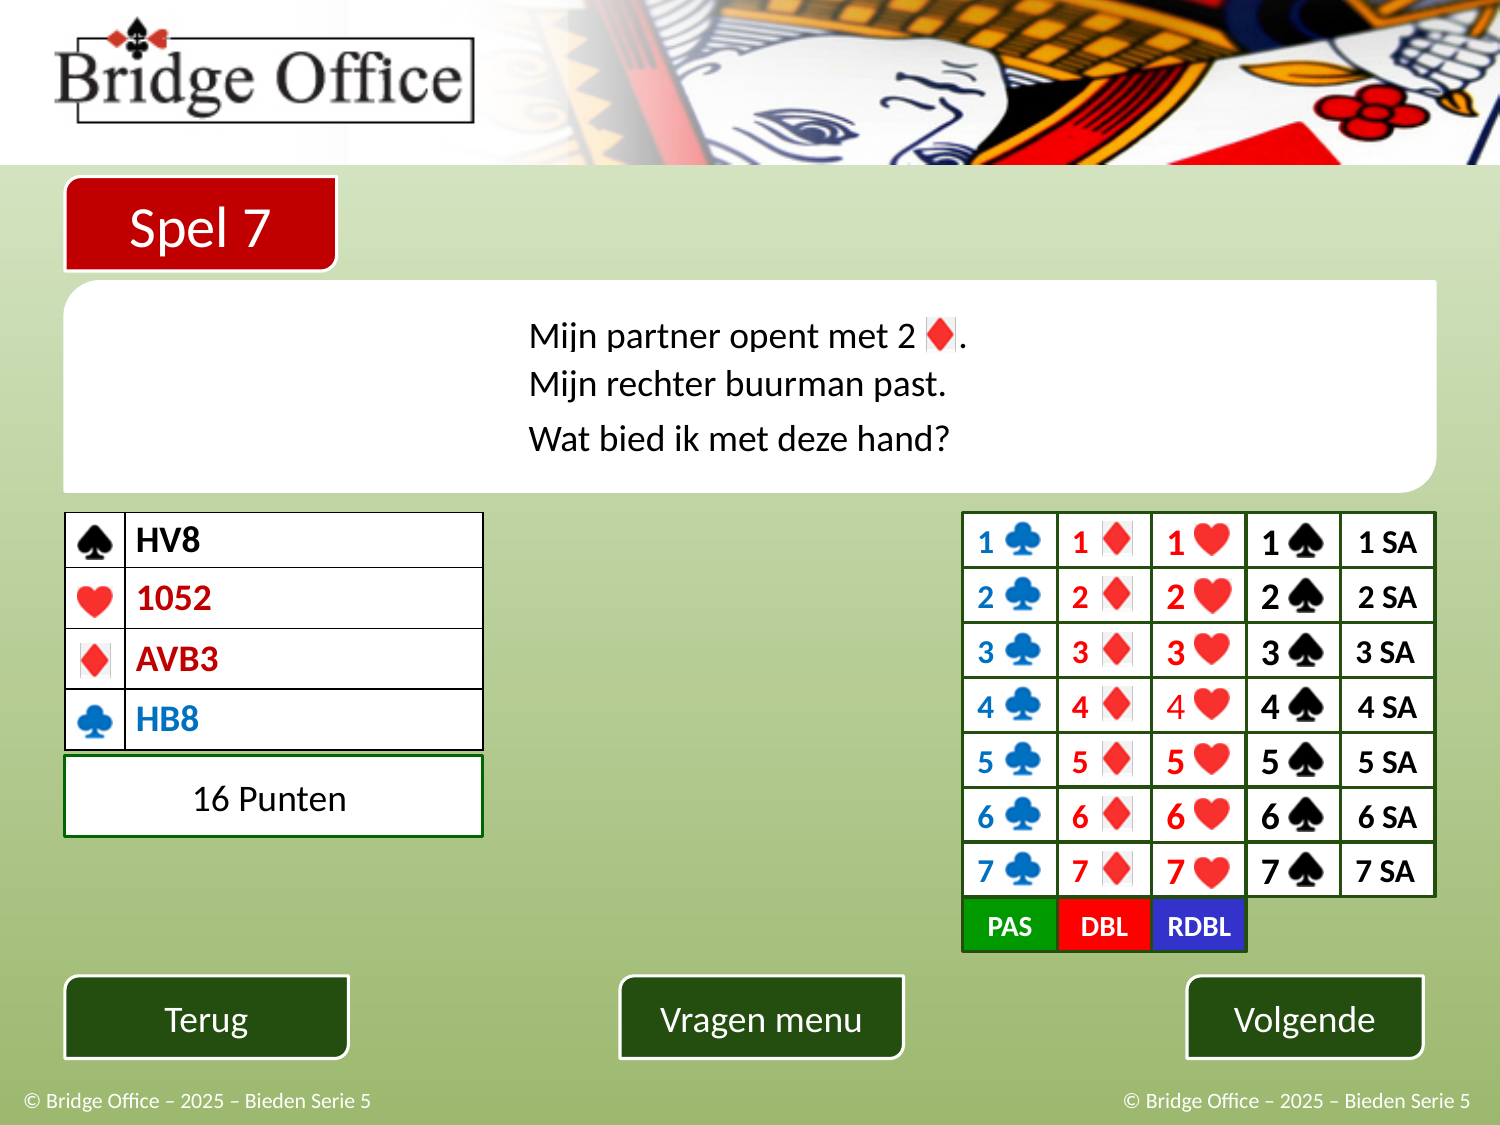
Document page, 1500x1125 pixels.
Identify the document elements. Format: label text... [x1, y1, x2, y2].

picture [1004, 796, 1041, 833]
table_header HV8 [126, 513, 482, 567]
text_box 6 [1056, 786, 1150, 841]
table_cell HB8 [126, 690, 482, 749]
text_box 4 SA [1339, 676, 1437, 734]
picture [77, 524, 114, 561]
picture [1099, 741, 1135, 778]
picture [1099, 576, 1135, 613]
text_box 6 [1245, 786, 1339, 841]
picture [1004, 686, 1041, 723]
text_box © Bridge Office – 2025 – Bieden Serie 5 [1107, 1079, 1500, 1121]
text_box 1 [1153, 511, 1245, 569]
picture [1099, 686, 1135, 723]
text_box 3 [961, 621, 1056, 676]
text_box 6 [961, 786, 1056, 841]
text_box 7 [1056, 841, 1150, 898]
text_box Vragen menu [618, 974, 906, 1061]
text_box 5 [1059, 734, 1153, 786]
text_box 7 [1245, 841, 1339, 898]
picture [1099, 521, 1135, 558]
text_box Terug [63, 974, 350, 1061]
text_box 3 [1245, 621, 1339, 676]
picture [1099, 851, 1135, 887]
text_box 7 [961, 841, 1056, 896]
table_cell [66, 568, 124, 628]
picture [1288, 576, 1324, 613]
picture [1193, 798, 1230, 830]
picture [1004, 576, 1041, 613]
picture [1099, 796, 1135, 833]
text_box 6 [1150, 786, 1245, 841]
table_cell 1052 [126, 568, 482, 628]
picture [1193, 523, 1230, 556]
text_box 2 [1056, 569, 1153, 621]
text_box DBL [1059, 898, 1153, 953]
text_box 1 [961, 511, 1059, 569]
text_box Mijn rechter buurman past. [513, 352, 987, 406]
table_cell AVB3 [126, 629, 482, 688]
picture [77, 643, 114, 679]
text_box 7 SA [1339, 844, 1437, 898]
text_box 2 [961, 569, 1056, 621]
text_box [63, 280, 1437, 493]
picture [1193, 688, 1230, 721]
text_box 5 [961, 734, 1059, 786]
picture [1193, 578, 1232, 614]
picture [1288, 521, 1325, 558]
text_box 7 [1150, 841, 1245, 898]
text_box 3 [1150, 621, 1245, 676]
text_box 3 SA [1339, 621, 1437, 676]
picture [1004, 521, 1041, 558]
text_box 4 [1059, 676, 1150, 734]
picture [1004, 741, 1041, 778]
picture [1288, 631, 1324, 668]
text_box 5 [1153, 734, 1248, 786]
picture [77, 703, 114, 740]
text_box RDBL [1153, 898, 1248, 953]
text_box 5 [1248, 734, 1339, 786]
text_box 4 [1150, 676, 1245, 734]
picture [1194, 633, 1230, 666]
picture [1193, 857, 1230, 890]
picture [1288, 686, 1324, 723]
picture [1193, 743, 1230, 776]
text_box 1 SA [1342, 511, 1437, 569]
text_box Volgende [1185, 974, 1425, 1061]
picture [1288, 851, 1324, 887]
text_box 16 Punten [63, 754, 484, 838]
text_box Mijn partner opent met 2 . [513, 303, 1022, 364]
text_box 2 SA [1339, 569, 1437, 621]
picture [1288, 741, 1324, 778]
text_box 2 [1153, 569, 1245, 621]
picture [1288, 796, 1324, 832]
text_box Spel 7 [63, 179, 339, 273]
text_box 5 SA [1339, 734, 1437, 786]
picture [1004, 851, 1041, 887]
picture [922, 317, 959, 353]
text_box © Bridge Office – 2025 – Bieden Serie 5 [8, 1079, 393, 1121]
text_box 6 SA [1339, 786, 1437, 844]
text_box 4 [1245, 676, 1339, 734]
table_cell [66, 629, 124, 688]
picture [1099, 631, 1135, 668]
text_box 3 [1056, 621, 1150, 676]
table_cell [66, 690, 124, 749]
text_box Wat bied ik met deze hand? [513, 406, 987, 467]
picture [0, 0, 1500, 166]
text_box 1 [1245, 511, 1342, 569]
picture [77, 585, 114, 618]
text_box PAS [961, 896, 1059, 953]
picture [1004, 631, 1041, 668]
text_box 2 [1245, 569, 1339, 621]
table_header [66, 513, 124, 567]
text_box 1 [1059, 511, 1153, 569]
text_box 4 [961, 676, 1059, 734]
